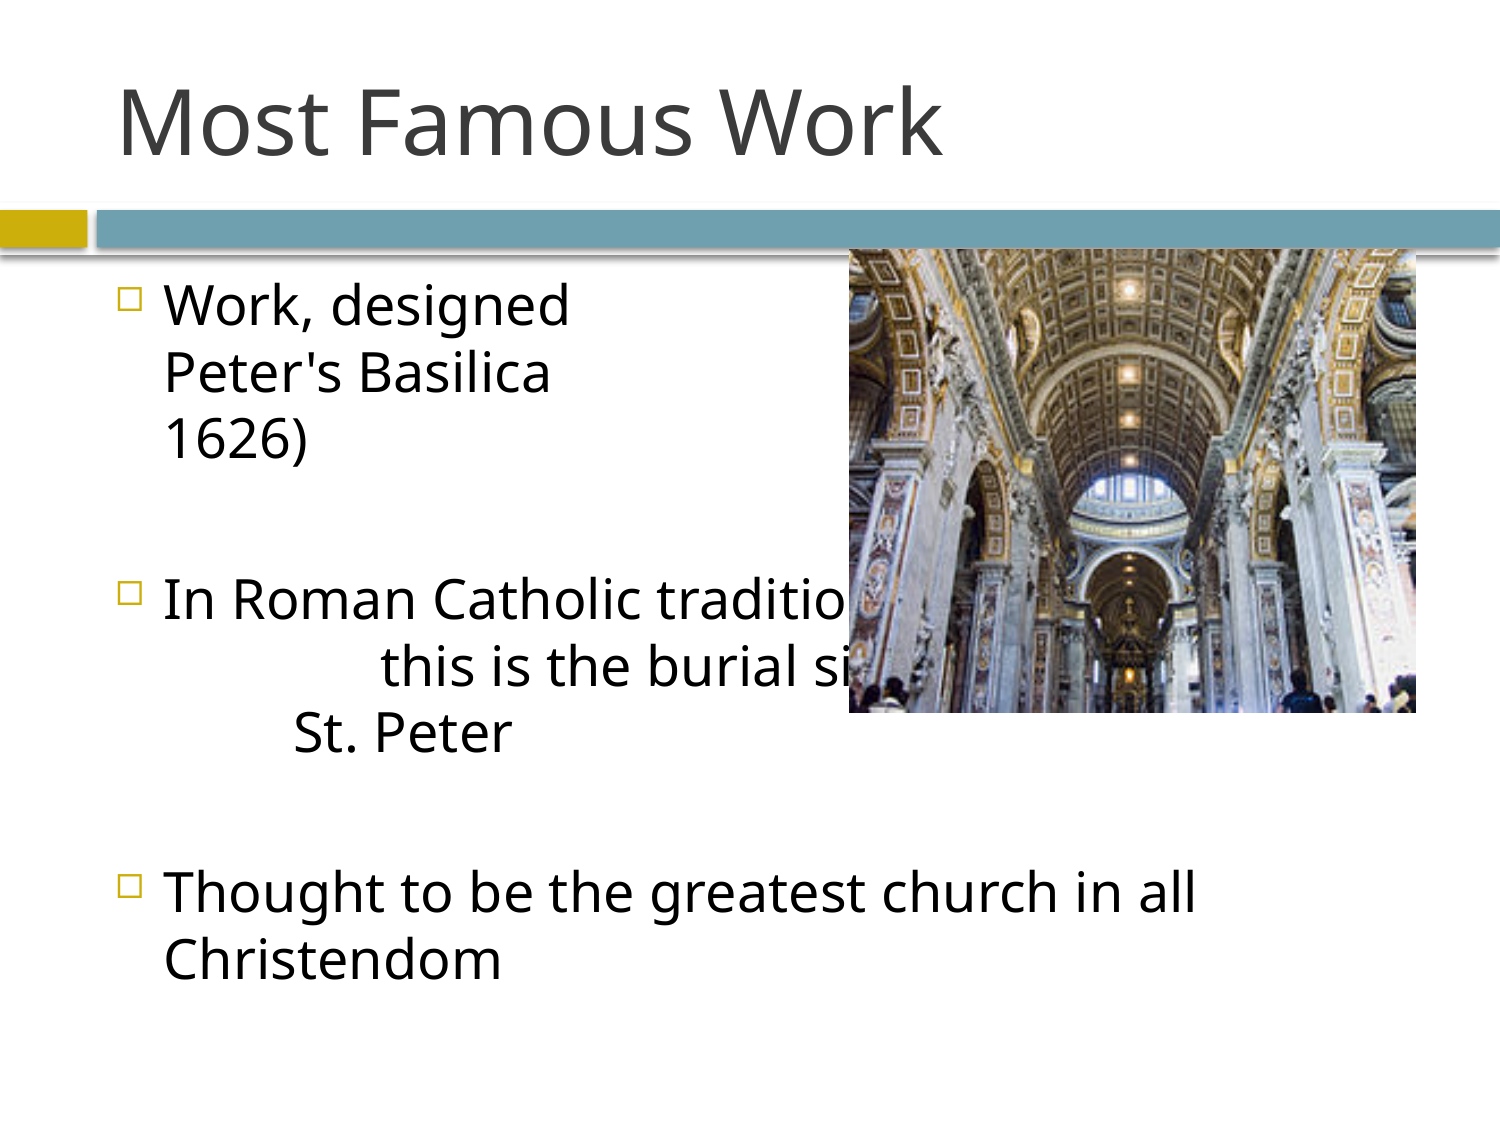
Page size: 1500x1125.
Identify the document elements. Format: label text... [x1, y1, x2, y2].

list Work, designed St. Peter's Basilica (1506-1626) In Roman Catholic tradition, this is the burial site of St. Peter Thought to be the greatest church in all Christendom [100, 262, 1438, 1000]
title Most Famous Work [100, 37, 1438, 200]
picture [849, 249, 1416, 713]
